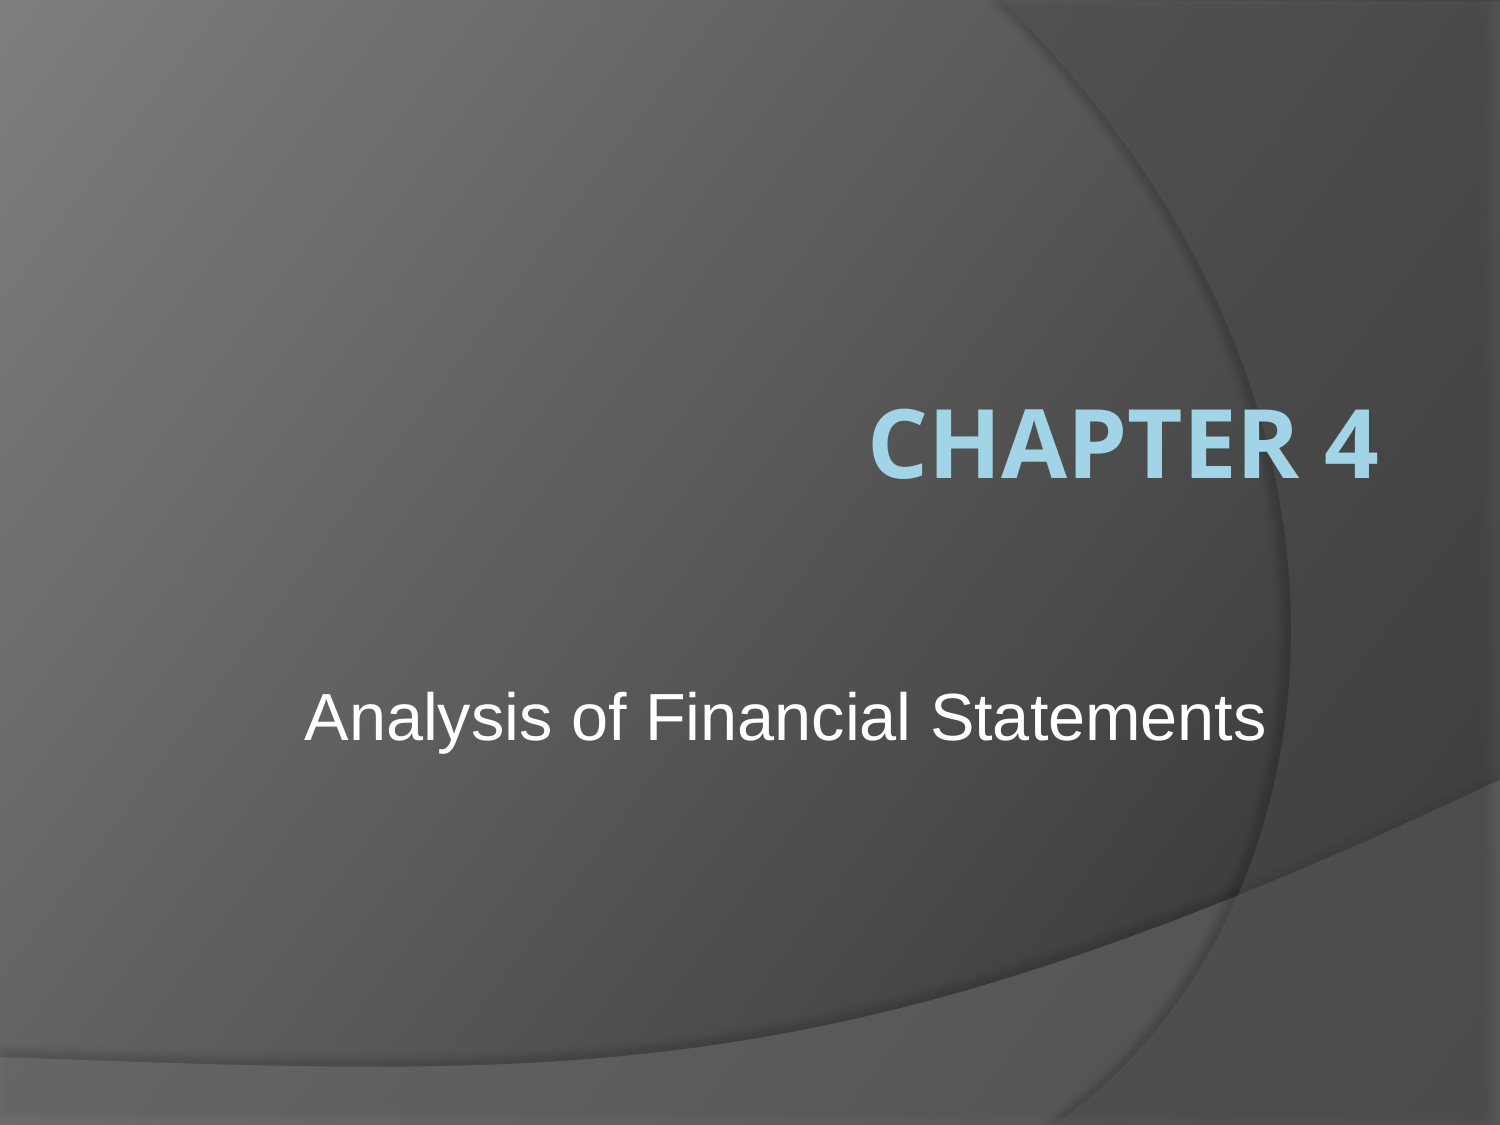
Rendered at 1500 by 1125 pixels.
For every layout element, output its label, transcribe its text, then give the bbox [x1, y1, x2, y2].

title Chapter 4 [112, 375, 1388, 563]
subtitle Analysis of Financial Statements [225, 525, 1275, 813]
